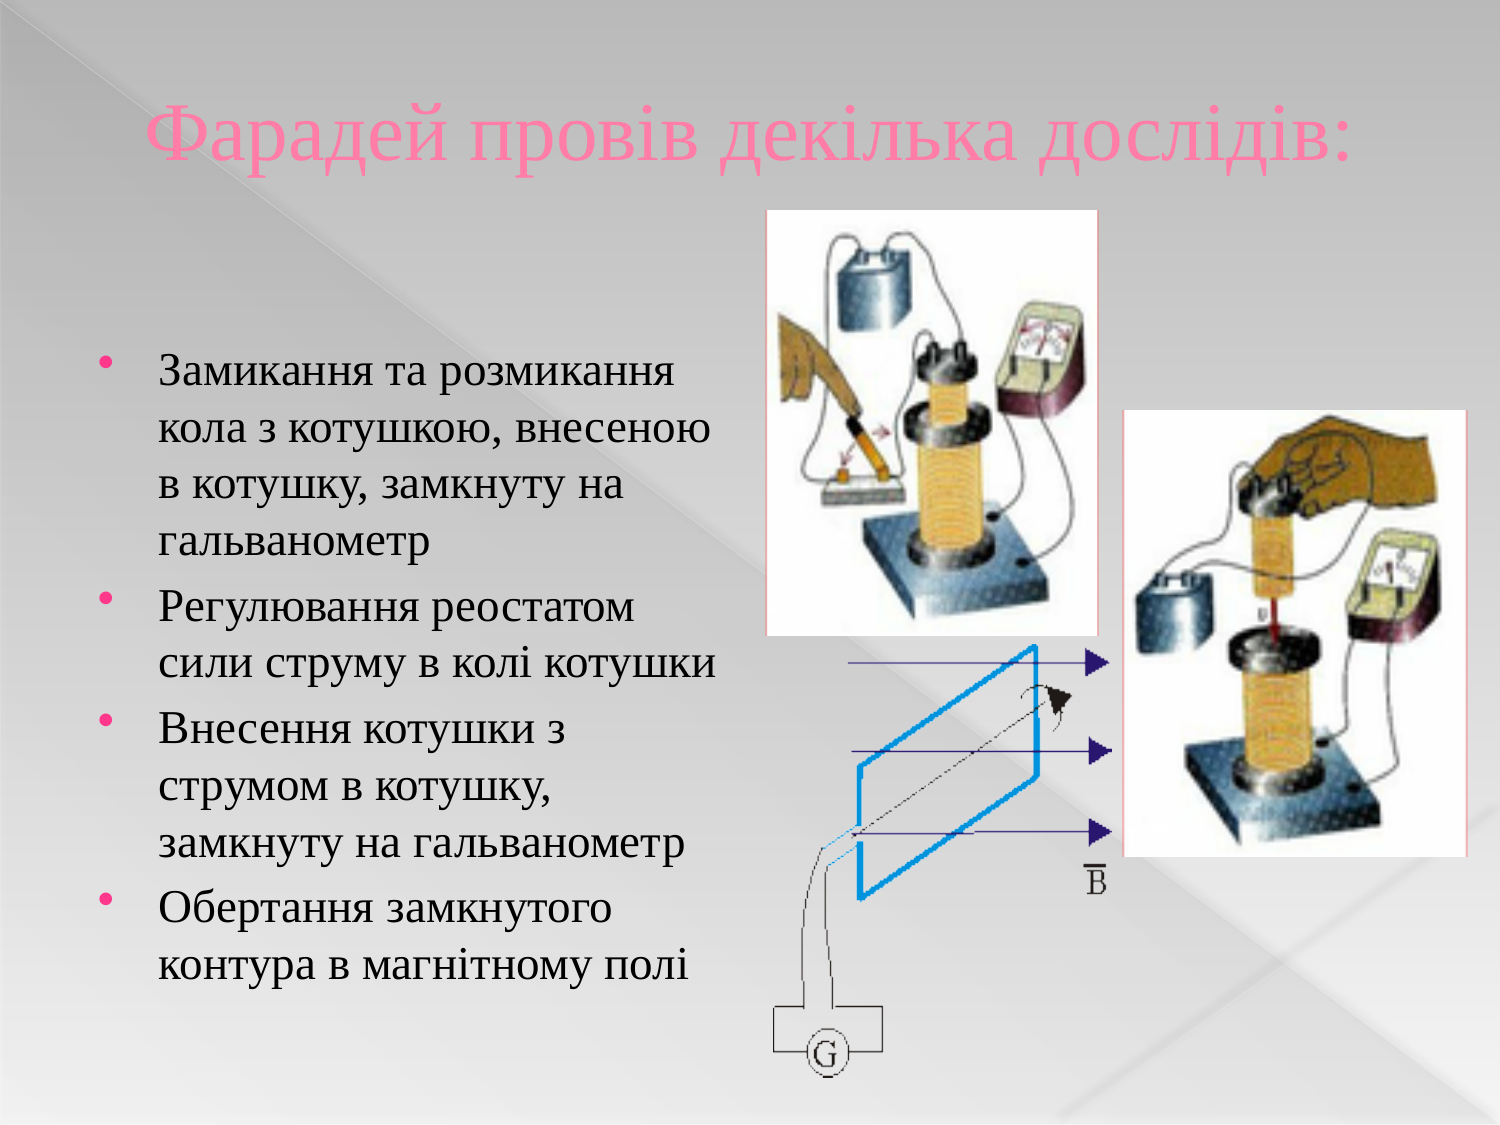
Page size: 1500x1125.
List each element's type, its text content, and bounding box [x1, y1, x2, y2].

picture [749, 210, 1500, 1079]
title Фарадей провів декілька дослідів: [75, 43, 1425, 211]
list Замикання та розмикання кола з котушкою, внесеною в котушку, замкнуту на гальванометр Регулювання реостатом сили струму в колі котушки Внесення котушки з струмом в котушку, замкнуту на гальванометр Обертання замкнутого контура в магнітному полі [75, 282, 738, 1025]
